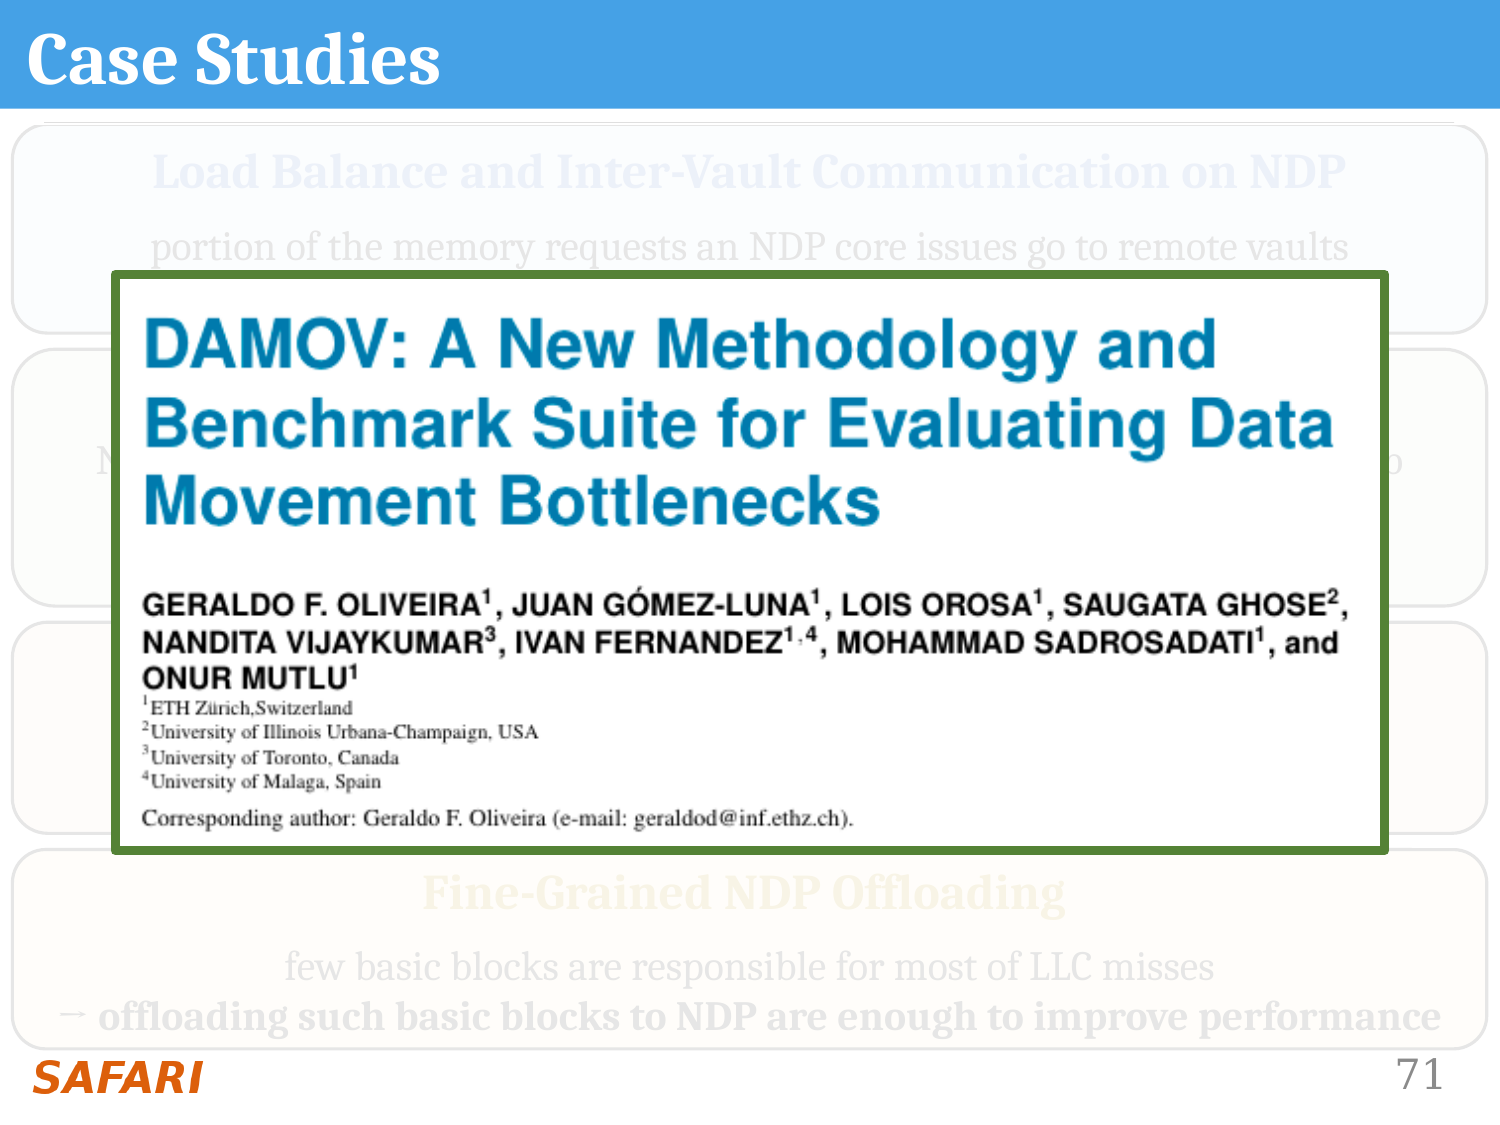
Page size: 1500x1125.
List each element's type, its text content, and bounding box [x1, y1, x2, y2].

picture [119, 279, 1381, 846]
text_box 71 [1299, 1042, 1463, 1103]
text_box [0, 123, 1500, 1059]
title Case Studies [12, 12, 1487, 123]
picture [31, 1059, 209, 1104]
